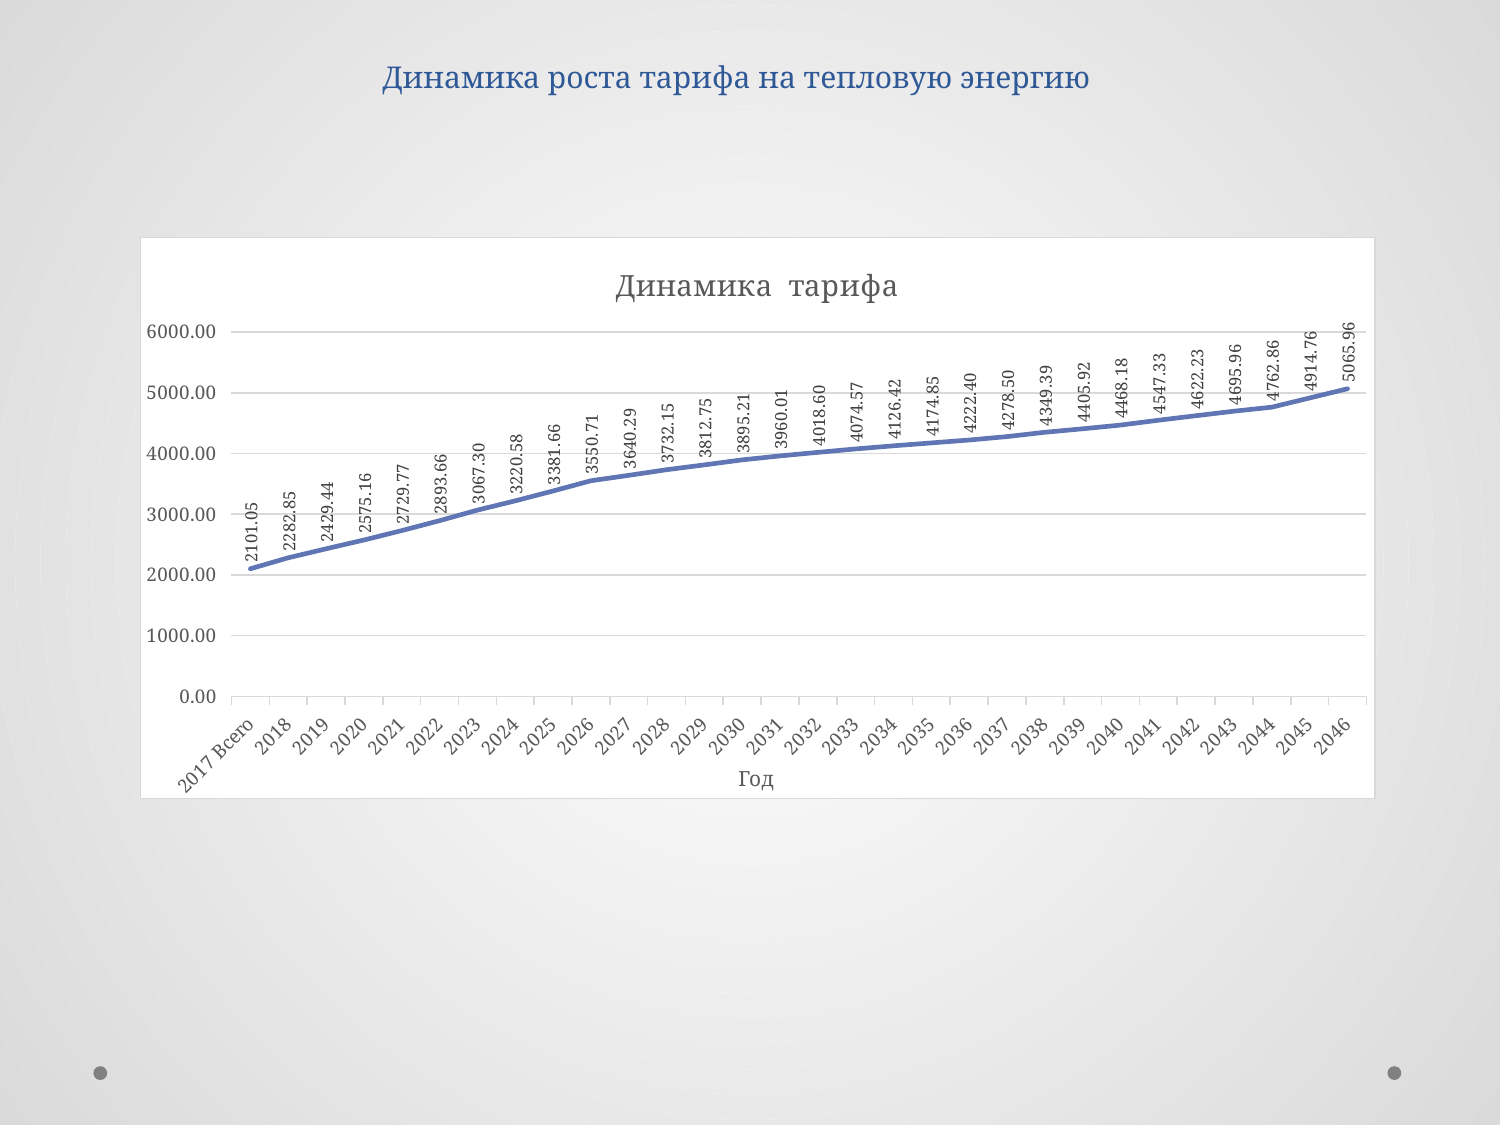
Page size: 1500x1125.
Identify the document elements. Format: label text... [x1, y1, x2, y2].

chart [139, 236, 1376, 800]
title Динамика роста тарифа на тепловую энергию [0, 32, 1473, 103]
